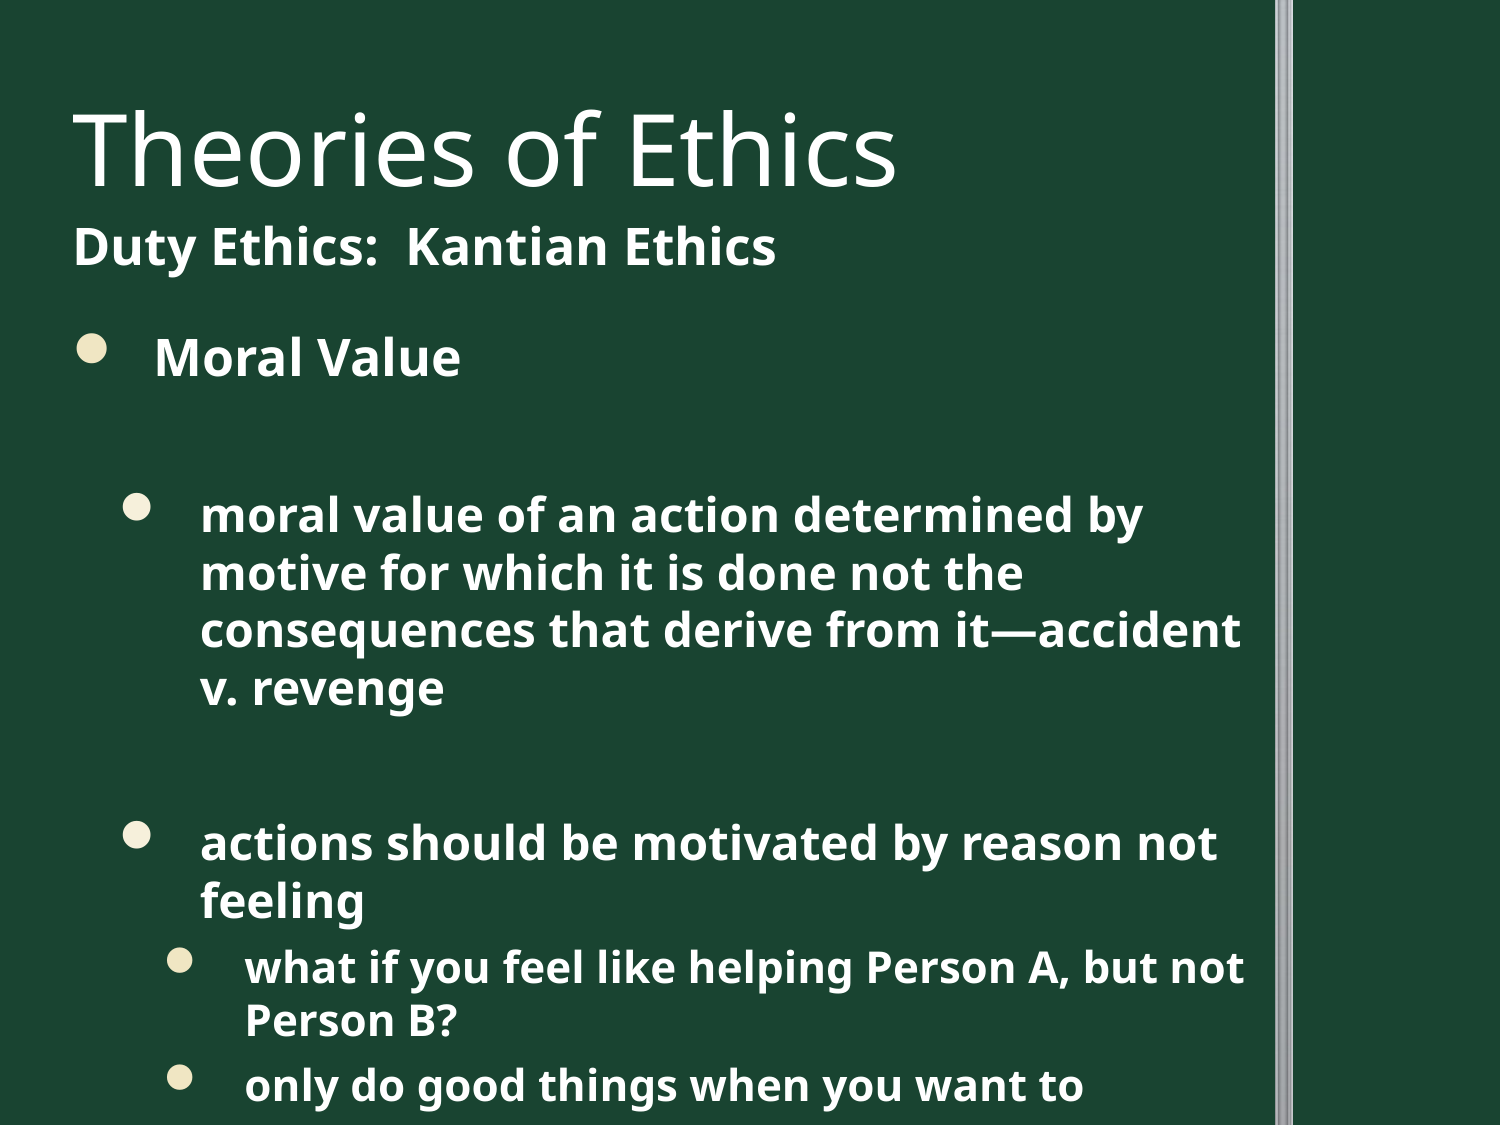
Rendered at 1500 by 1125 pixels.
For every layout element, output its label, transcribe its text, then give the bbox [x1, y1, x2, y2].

list Duty Ethics: Kantian Ethics Moral Value moral value of an action determined by motive for which it is done not the consequences that derive from it—accident v. revenge actions should be motivated by reason not feeling what if you feel like helping Person A, but not Person B? only do good things when you want to [57, 206, 1268, 1125]
title Theories of Ethics [57, 86, 1220, 206]
picture [1275, 0, 1293, 1125]
